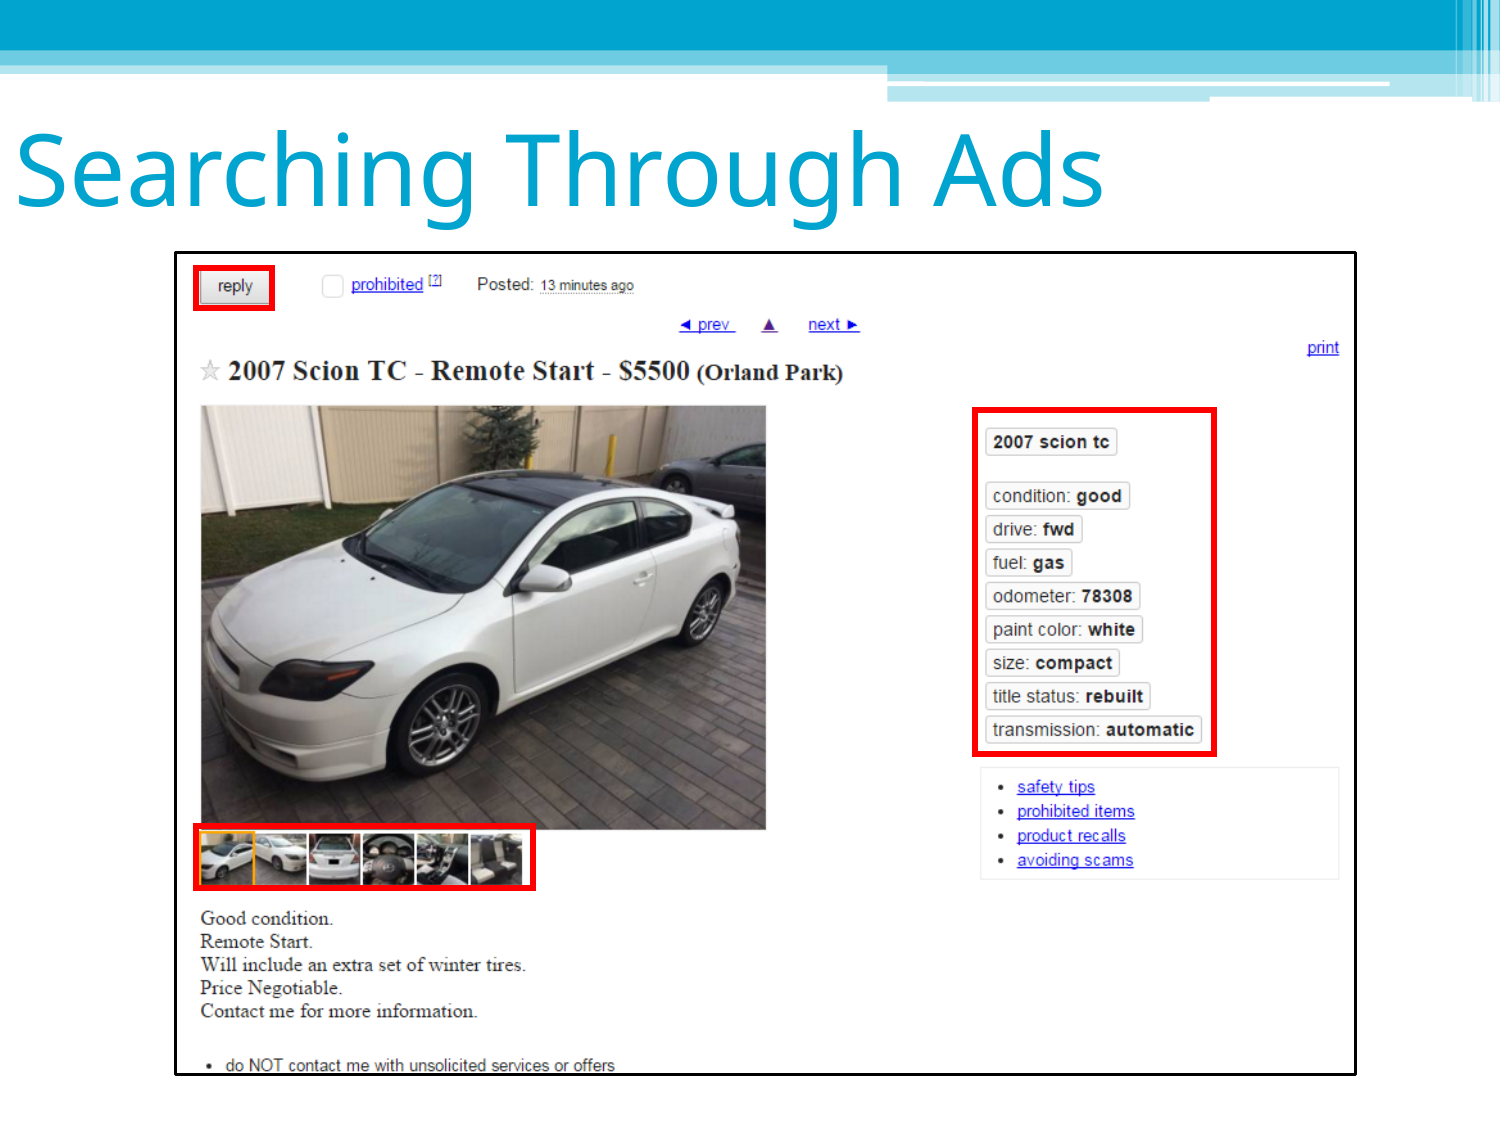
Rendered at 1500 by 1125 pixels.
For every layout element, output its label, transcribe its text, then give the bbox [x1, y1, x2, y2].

picture [177, 253, 1355, 1074]
title Searching Through Ads [0, 78, 1500, 254]
